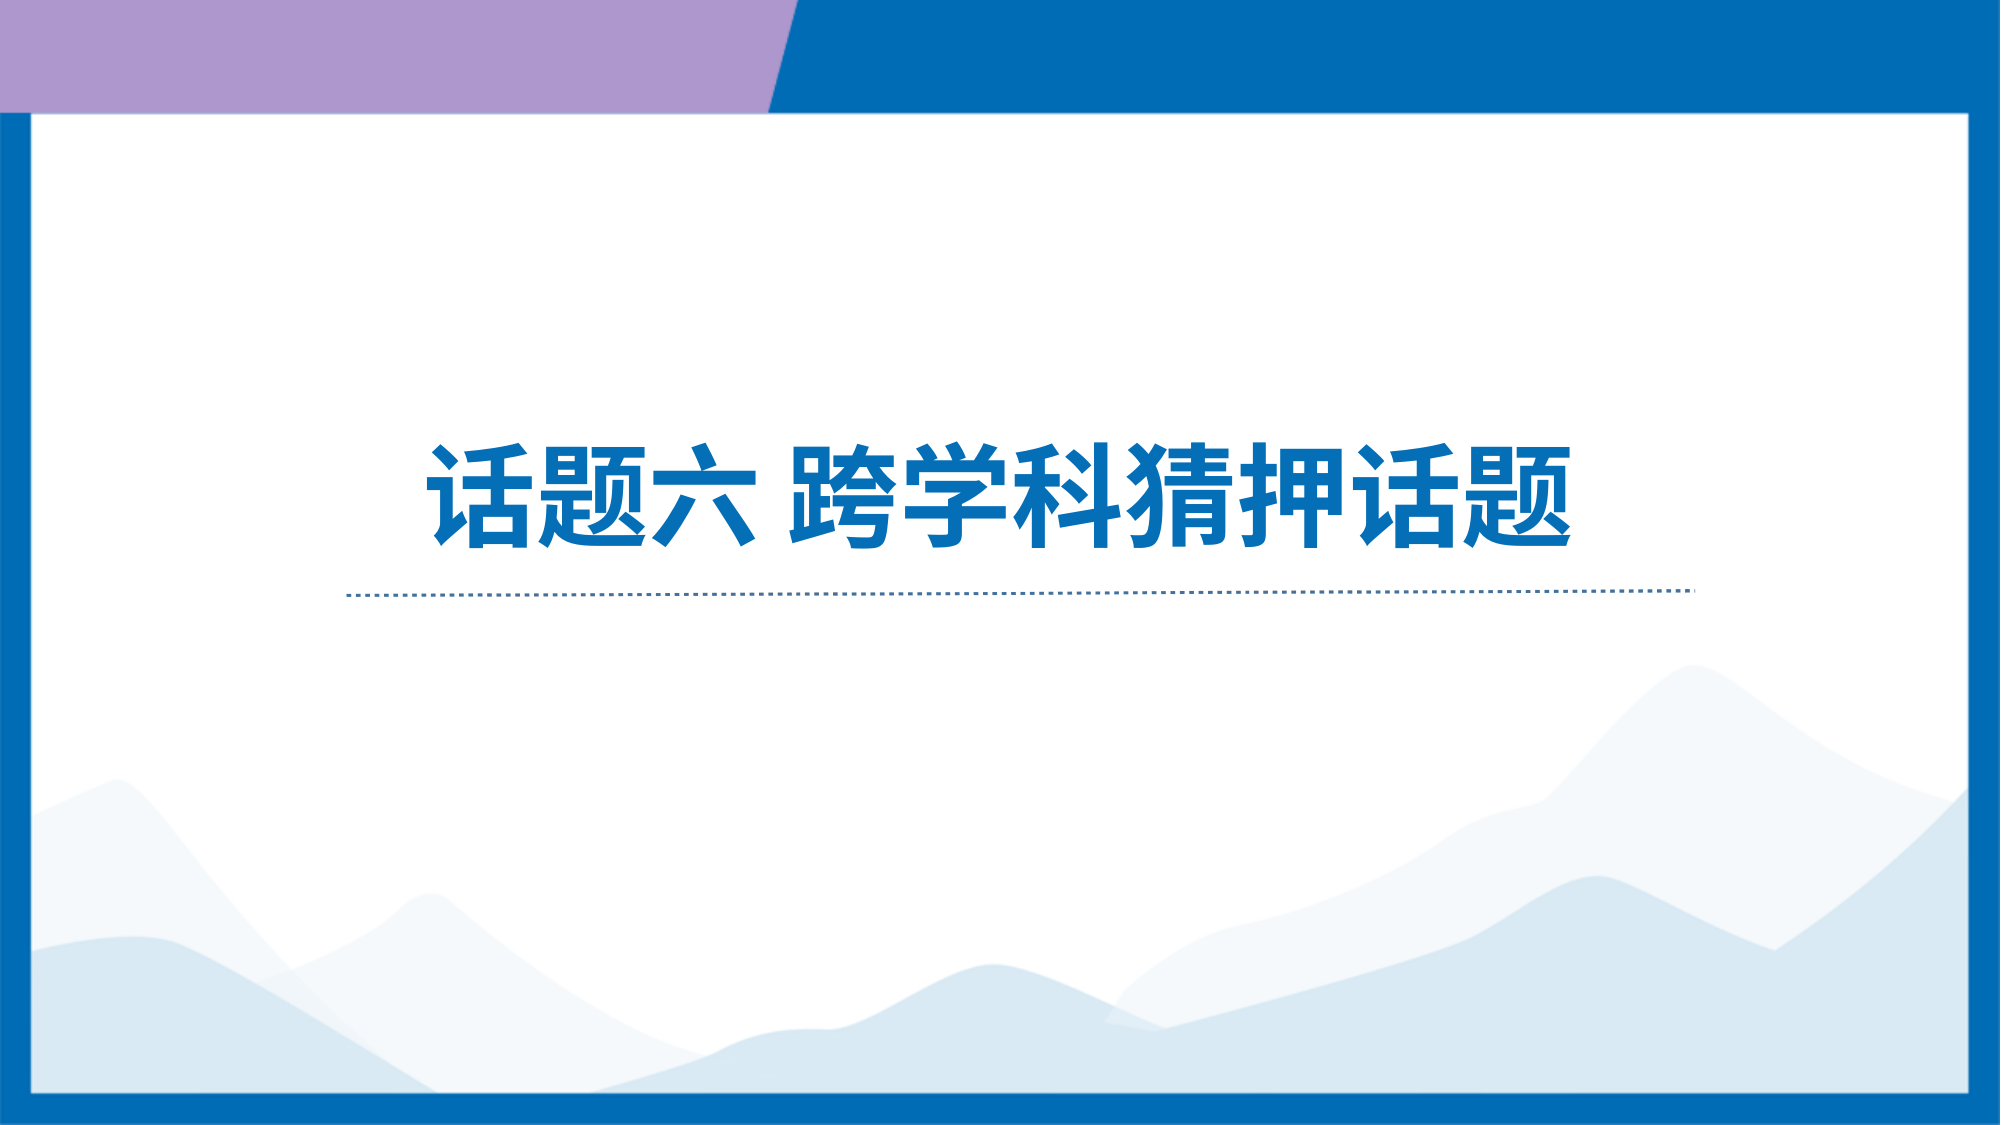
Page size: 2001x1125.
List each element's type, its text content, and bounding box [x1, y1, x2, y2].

picture [0, 0, 2000, 1125]
text_box 话题六 跨学科猜押话题 [35, 408, 1962, 561]
